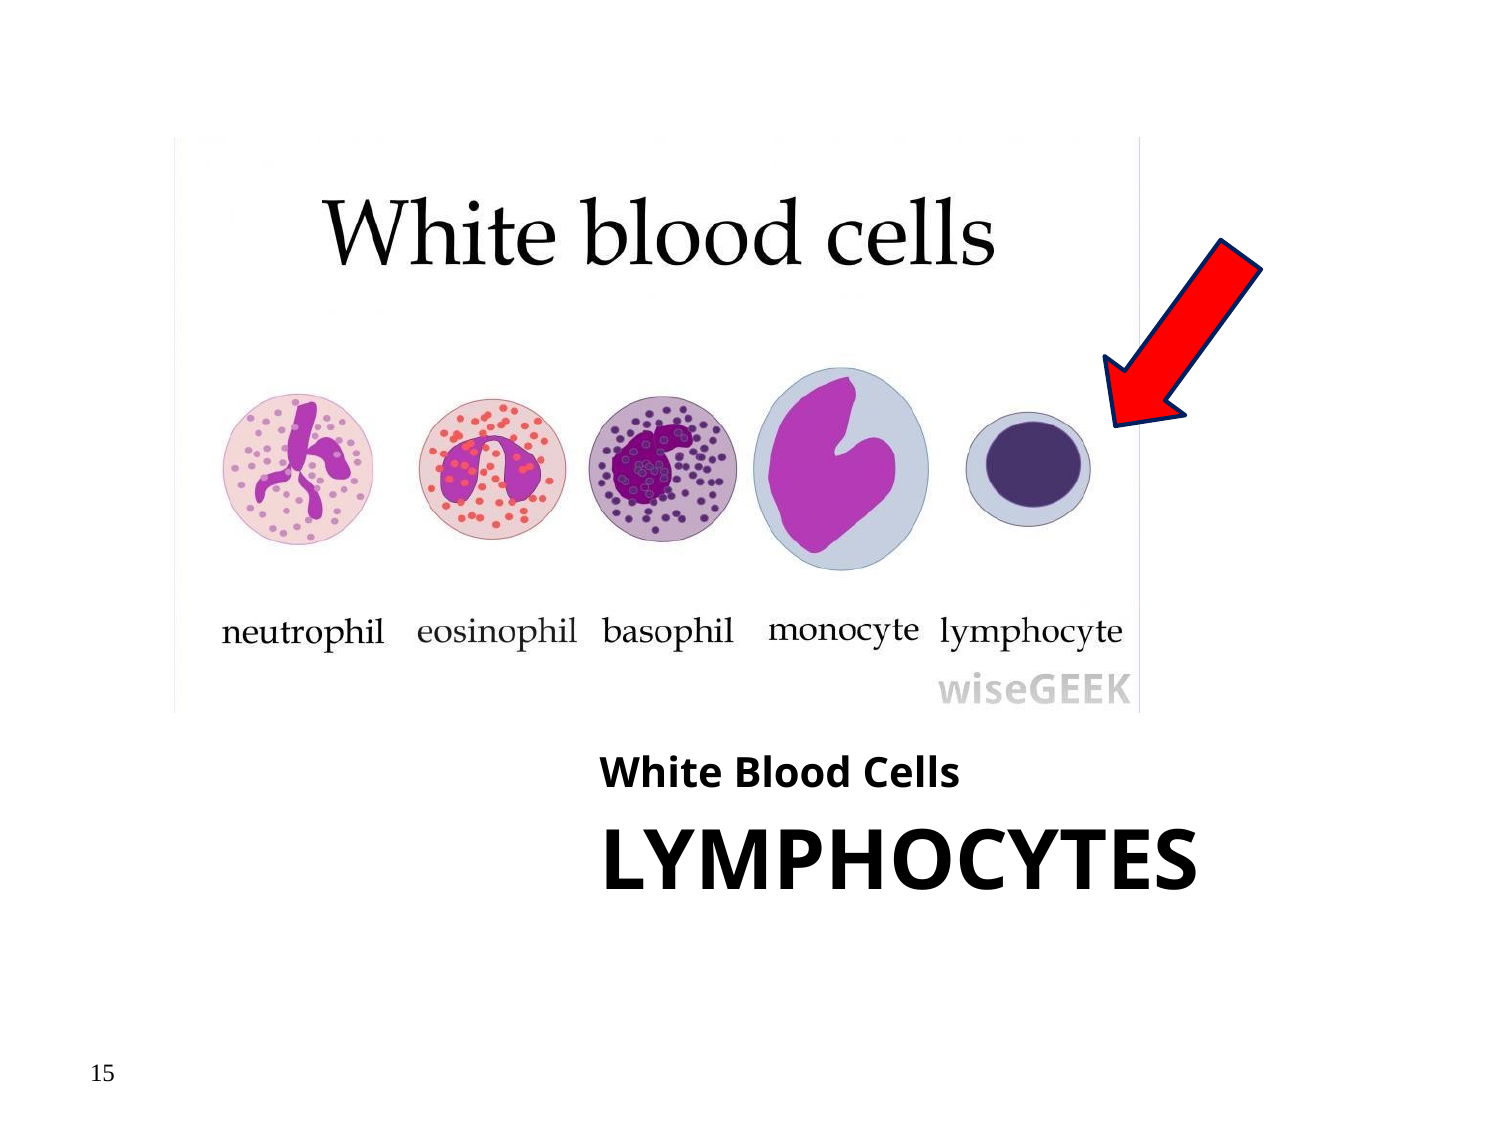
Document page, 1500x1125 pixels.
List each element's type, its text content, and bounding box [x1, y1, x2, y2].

text_box [1104, 239, 1262, 427]
text_box White Blood Cells LYMPHOCYTES [597, 745, 1228, 907]
text_box [174, 137, 1140, 713]
slide_number 13 [85, 1059, 120, 1125]
